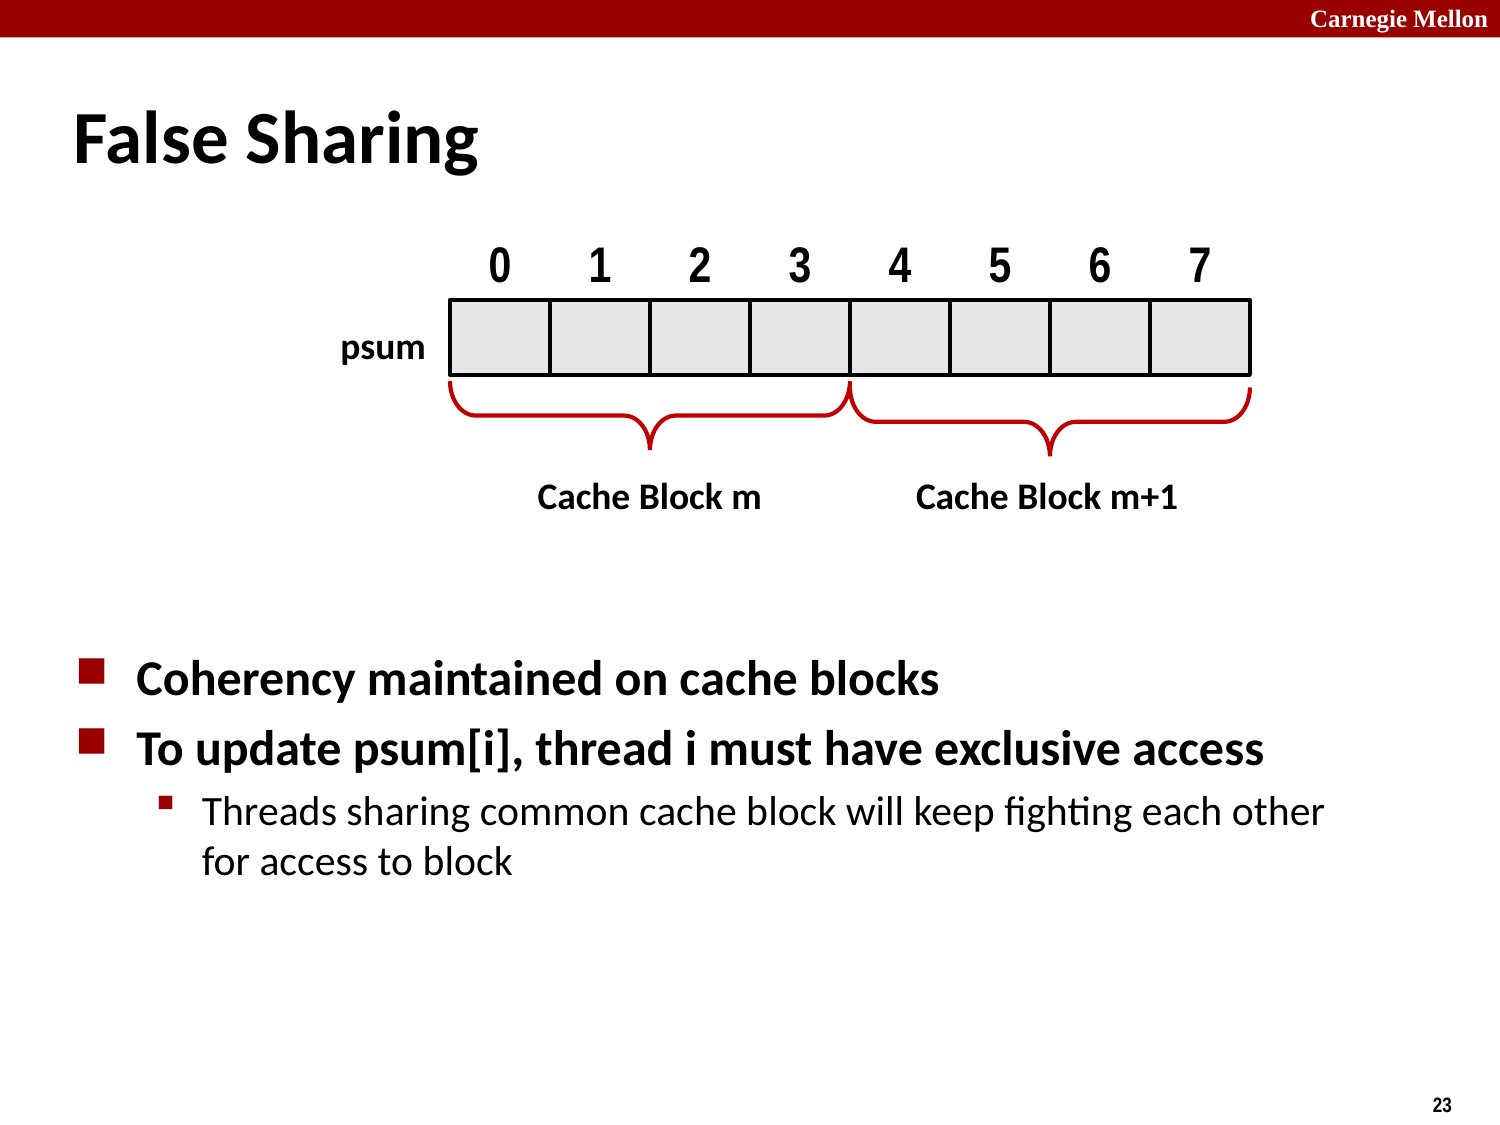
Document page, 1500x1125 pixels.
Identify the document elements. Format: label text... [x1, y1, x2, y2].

text_box 7 [1149, 224, 1250, 300]
text_box [1050, 300, 1149, 375]
text_box [549, 300, 650, 375]
text_box Cache Block m [522, 464, 778, 525]
text_box [849, 300, 950, 375]
text_box [650, 300, 750, 375]
text_box 4 [849, 224, 950, 300]
text_box psum [325, 314, 441, 375]
text_box 6 [1050, 224, 1149, 300]
text_box 2 [650, 224, 750, 300]
text_box [450, 381, 850, 450]
text_box [950, 300, 1050, 375]
text_box 0 [450, 224, 549, 300]
text_box [750, 300, 849, 375]
text_box 1 [549, 224, 650, 300]
text_box 3 [750, 224, 849, 300]
text_box [1149, 300, 1250, 375]
text_box Cache Block m+1 [901, 464, 1194, 525]
list Coherency maintained on cache blocks To update psum[i], thread i must have exclusive access Threads sharing common cache block will keep fighting each other for access to block [64, 637, 1361, 1040]
text_box 5 [950, 224, 1050, 300]
text_box [450, 300, 549, 375]
title False Sharing [58, 71, 1305, 197]
text_box [849, 387, 1250, 457]
